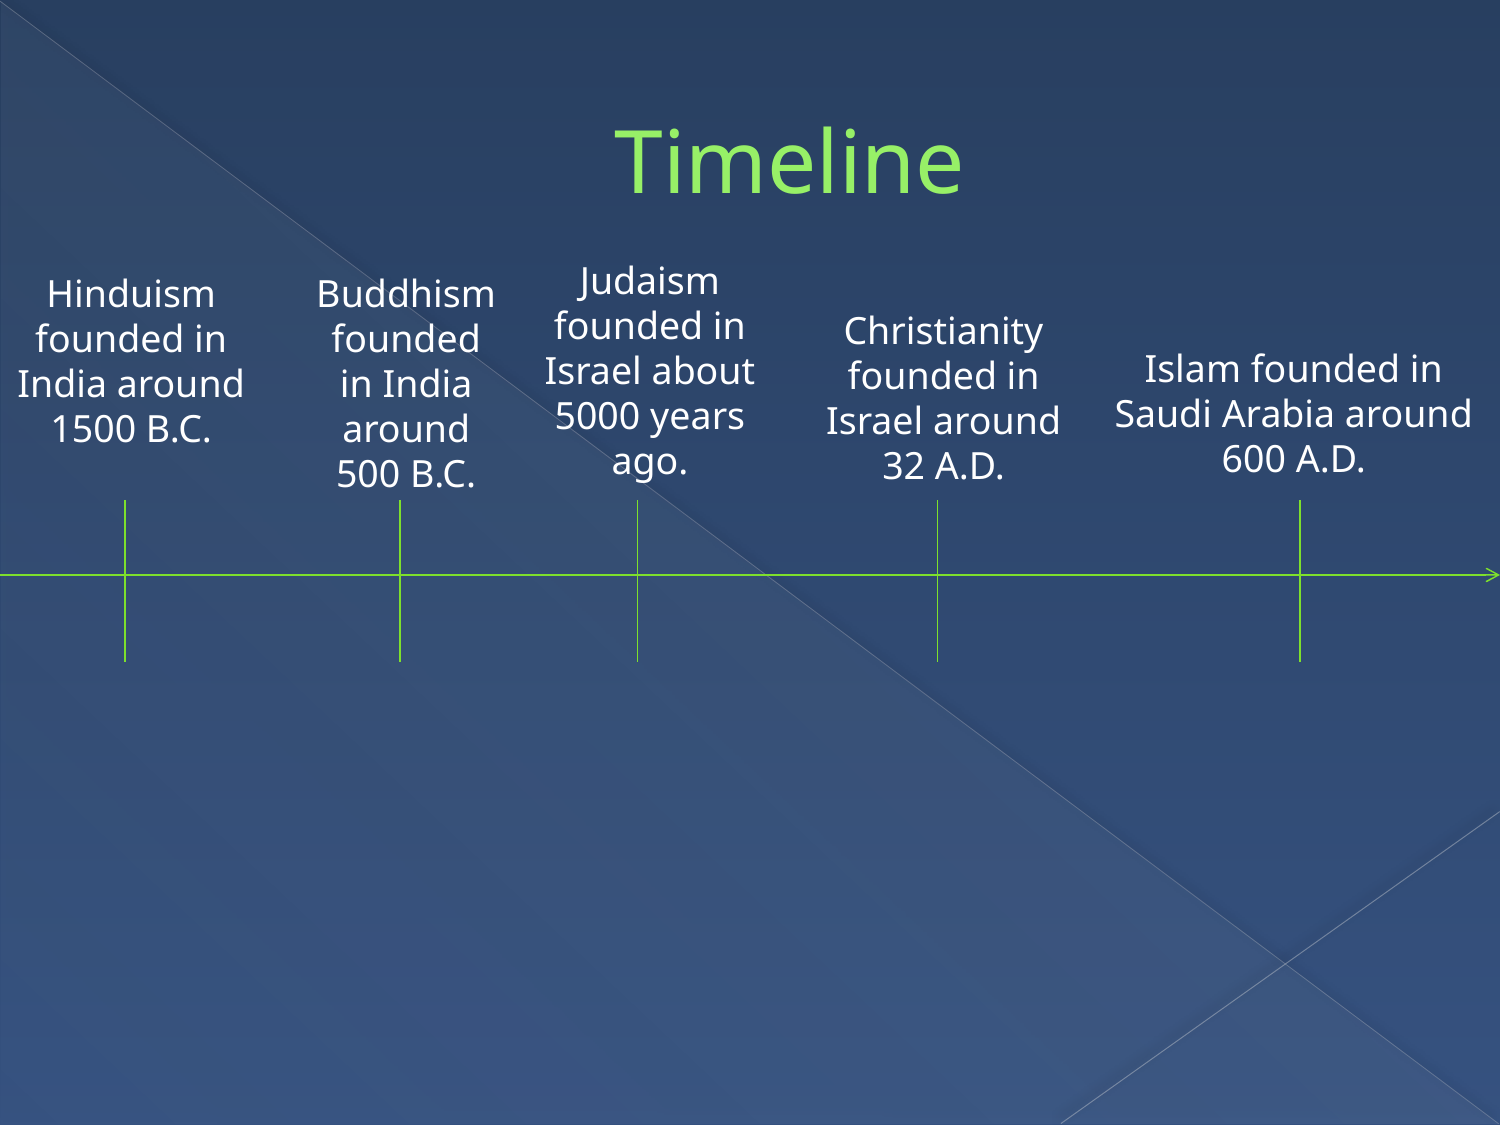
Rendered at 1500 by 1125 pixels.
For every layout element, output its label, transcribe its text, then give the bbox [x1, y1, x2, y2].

text_box Christianity founded in Israel around 32 A.D. [787, 299, 1100, 495]
text_box Islam founded in Saudi Arabia around 600 A.D. [1087, 337, 1500, 488]
text_box Hinduism founded in India around 1500 B.C. [0, 262, 263, 458]
text_box Buddhism founded in India around 500 B.C. [299, 262, 513, 503]
title Timeline [75, 43, 1425, 274]
text_box Judaism founded in Israel about 5000 years ago. [499, 249, 800, 490]
